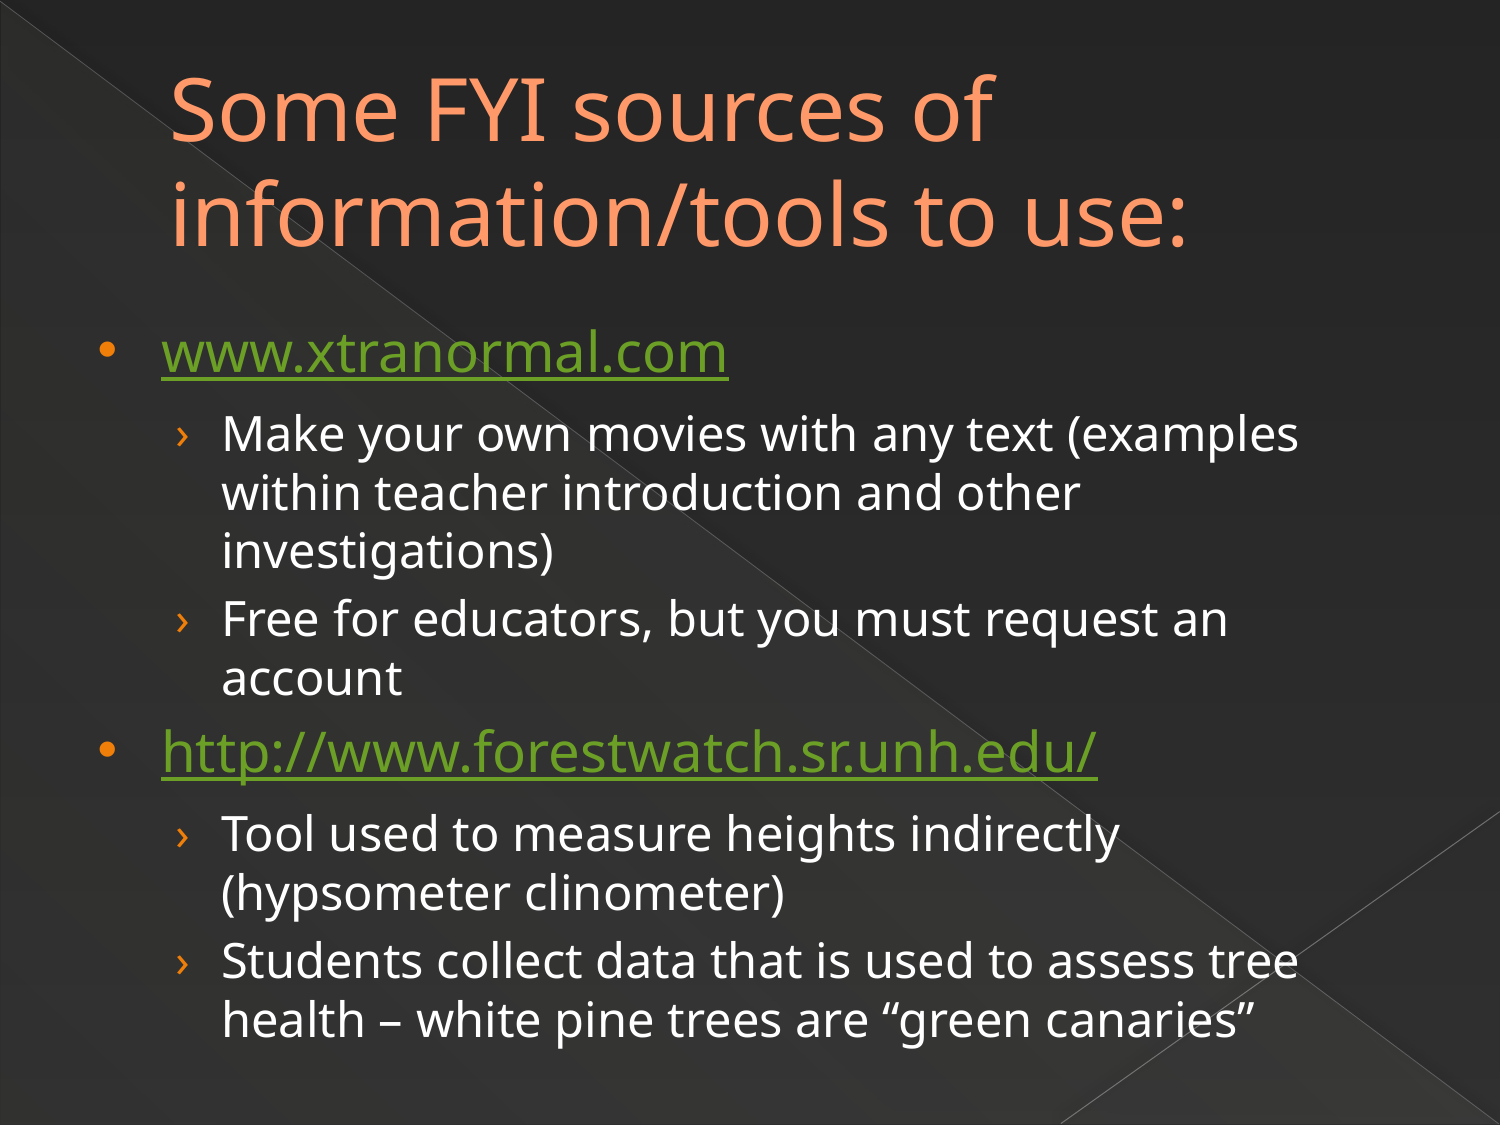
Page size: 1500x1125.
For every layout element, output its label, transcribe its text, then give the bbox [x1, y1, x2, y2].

title Some FYI sources of information/tools to use: [75, 43, 1425, 274]
list www.xtranormal.com Make your own movies with any text (examples within teacher introduction and other investigations) Free for educators, but you must request an account http://www.forestwatch.sr.unh.edu/ Tool used to measure heights indirectly (hypsometer clinometer) Students collect data that is used to assess tree health – white pine trees are “green canaries” [75, 308, 1425, 1059]
